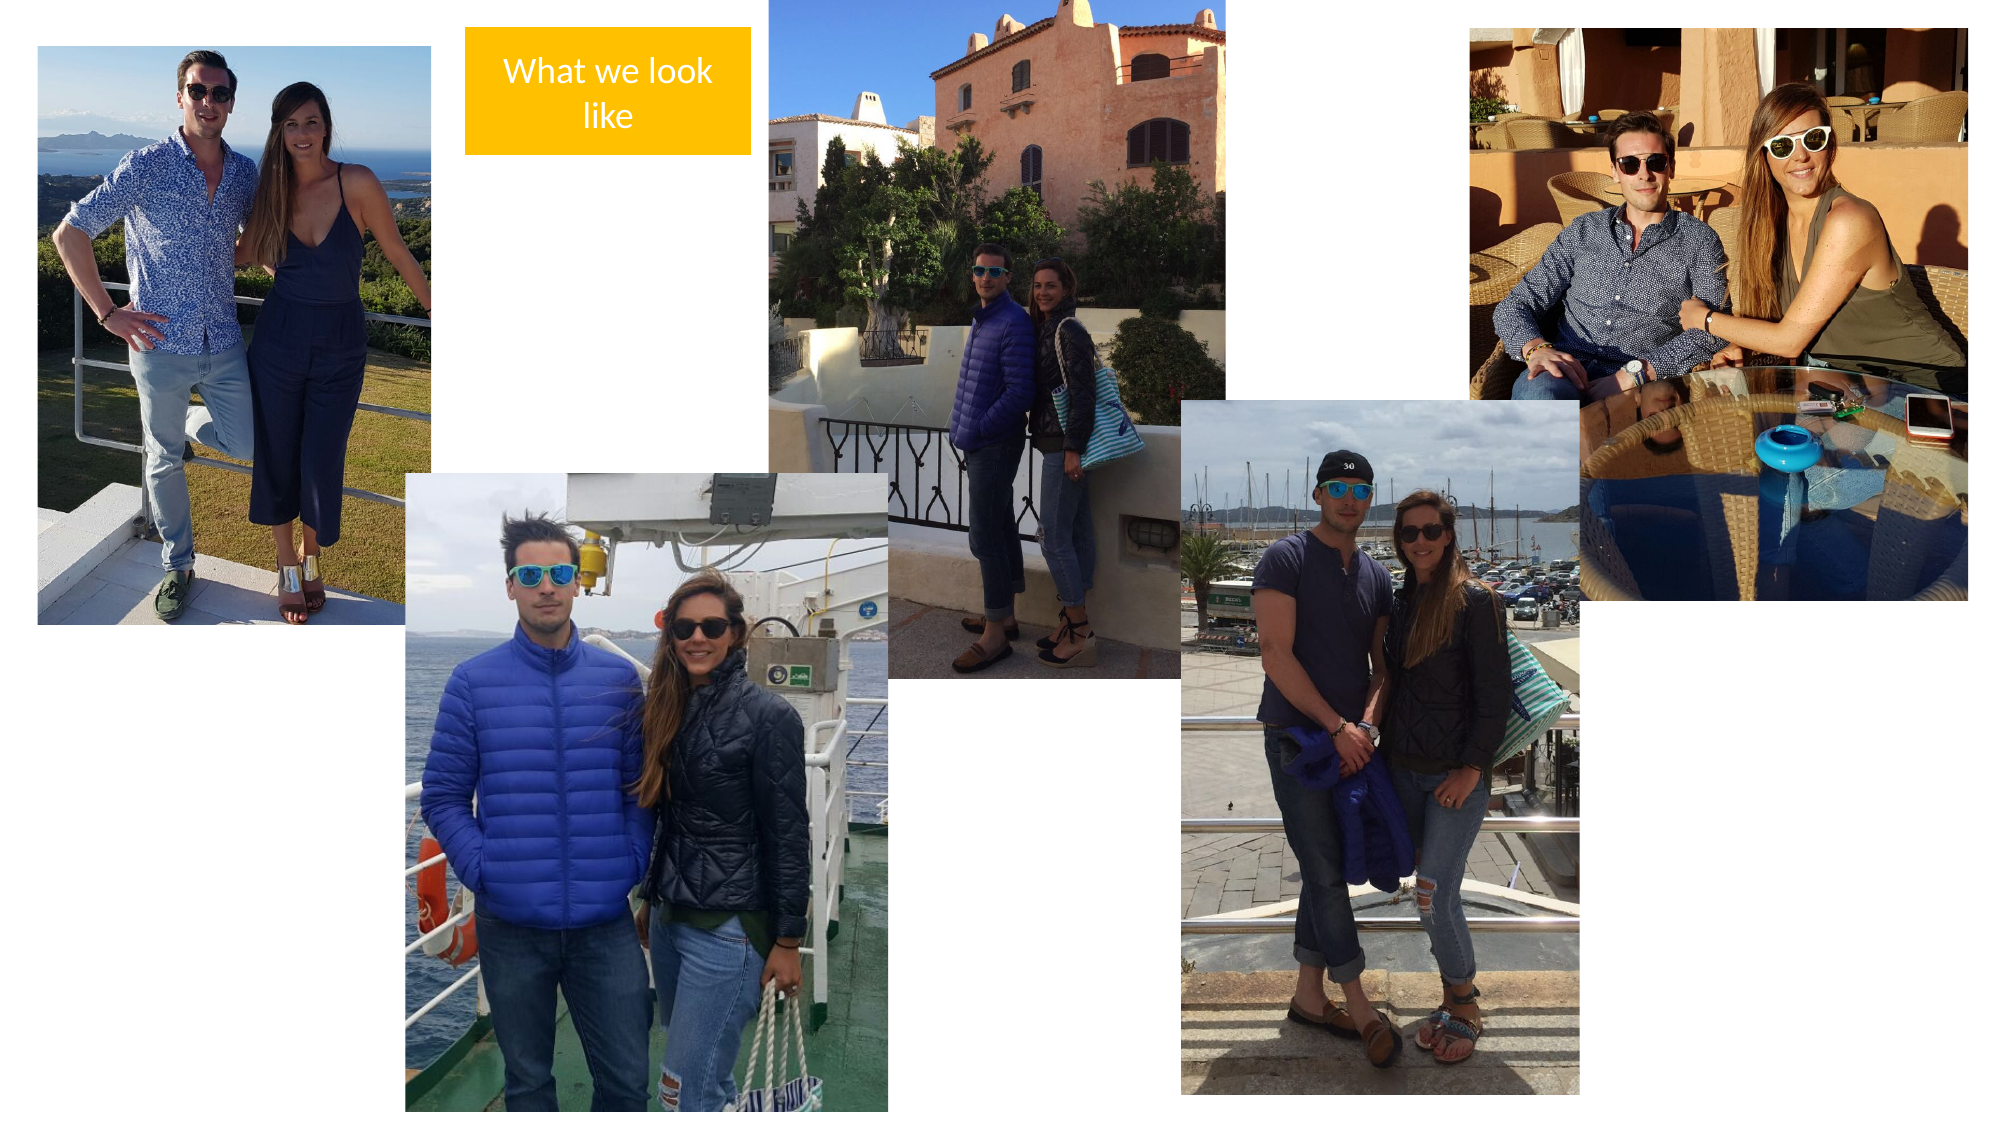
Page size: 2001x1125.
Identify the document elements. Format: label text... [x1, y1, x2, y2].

picture [37, 0, 1969, 1125]
text_box What we look like [465, 27, 751, 155]
